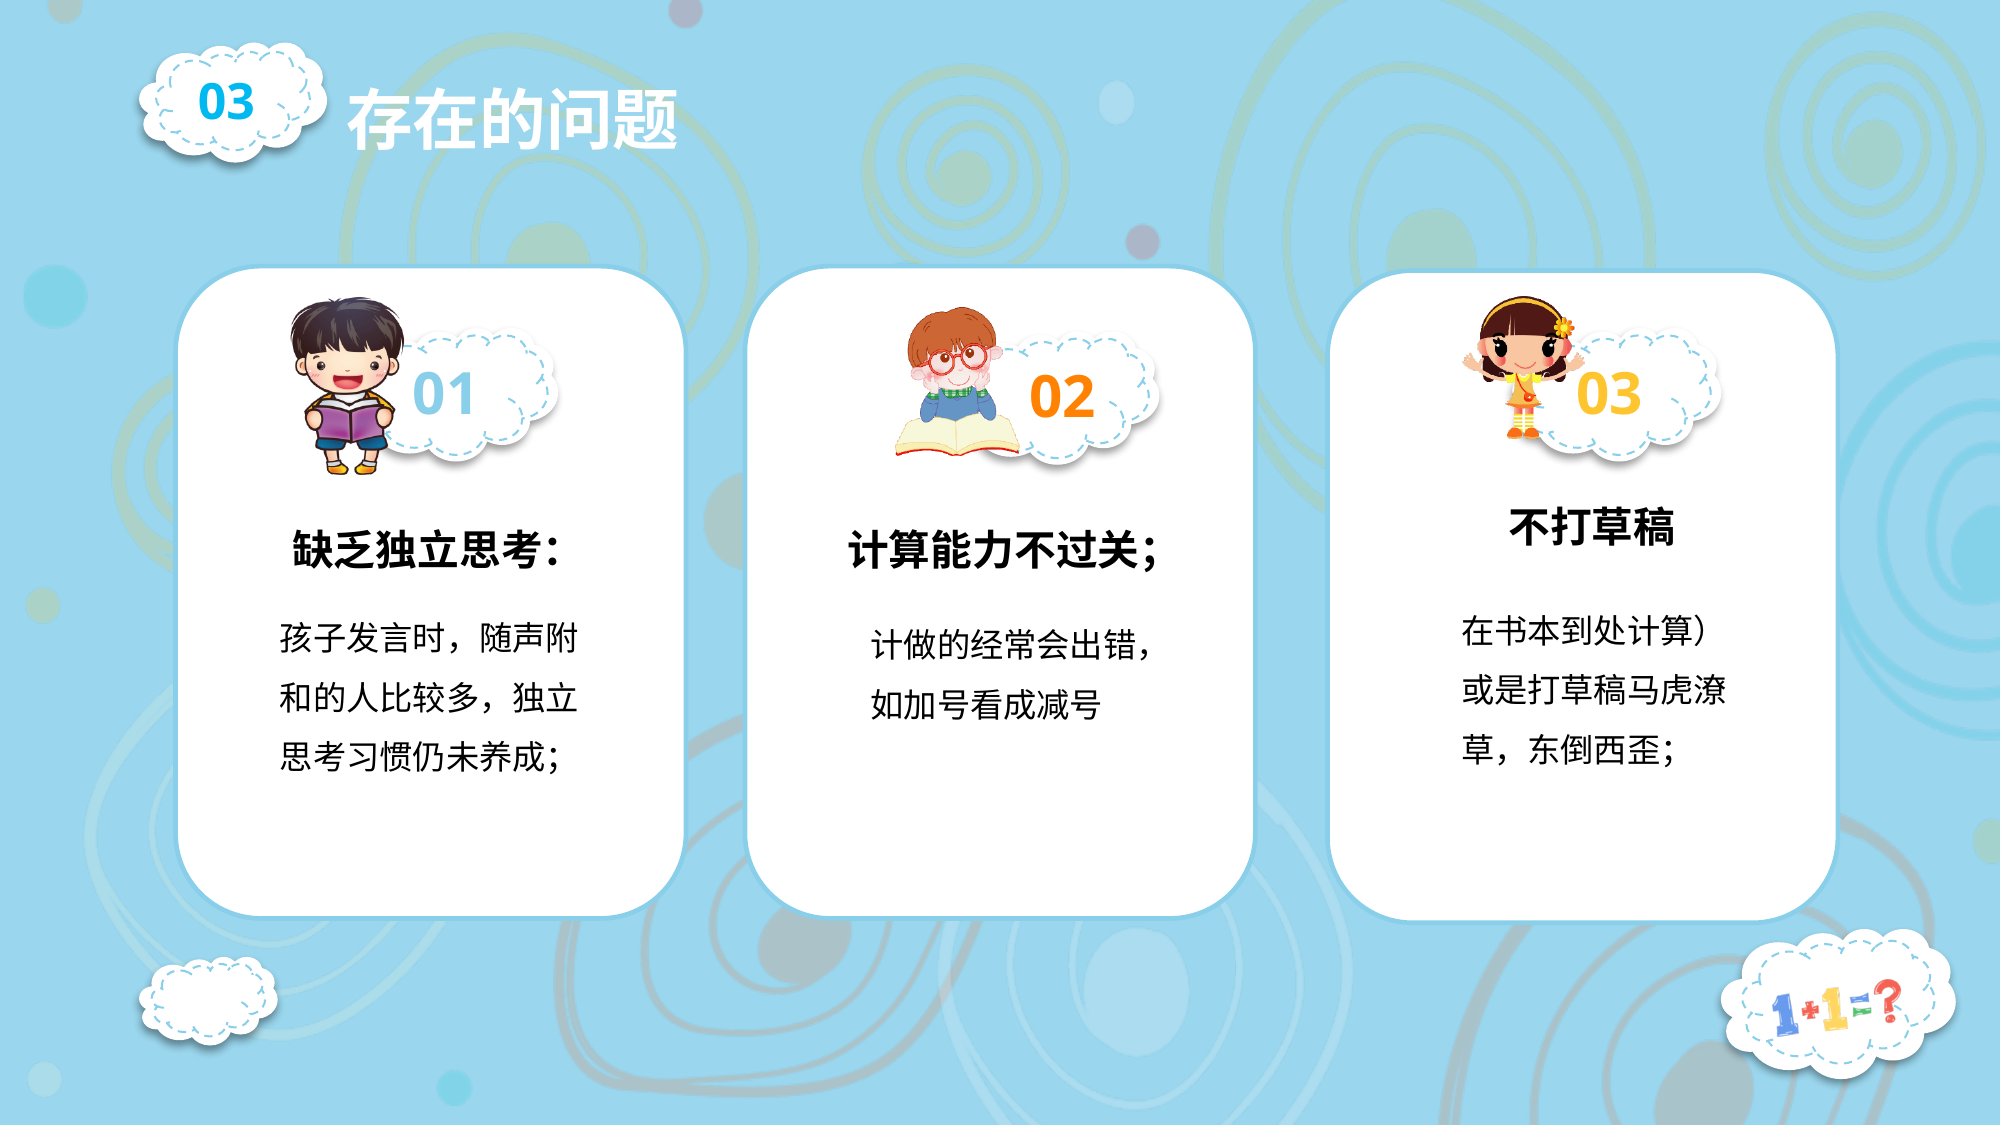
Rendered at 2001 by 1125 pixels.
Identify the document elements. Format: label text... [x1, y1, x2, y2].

text_box [174, 265, 688, 920]
text_box [743, 265, 1257, 920]
text_box [1326, 269, 1839, 924]
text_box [139, 956, 278, 1046]
text_box 存在的问题 [331, 70, 854, 166]
text_box 不打草稿 [1493, 493, 1691, 559]
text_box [139, 42, 327, 163]
text_box 缺乏独立思考： [277, 516, 600, 582]
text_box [1721, 928, 1956, 1079]
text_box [239, 279, 559, 490]
text_box 在书本到处计算）或是打草稿马虎潦草，东倒西歪； [1446, 582, 1770, 777]
text_box 孩子发言时，随声附和的人比较多，独立思考习惯仍未养成； [265, 589, 612, 784]
text_box 计做的经常会出错，如加号看成减号 [855, 596, 1196, 732]
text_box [1462, 296, 1722, 461]
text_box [895, 307, 1160, 465]
text_box 计算能力不过关； [832, 516, 1197, 582]
